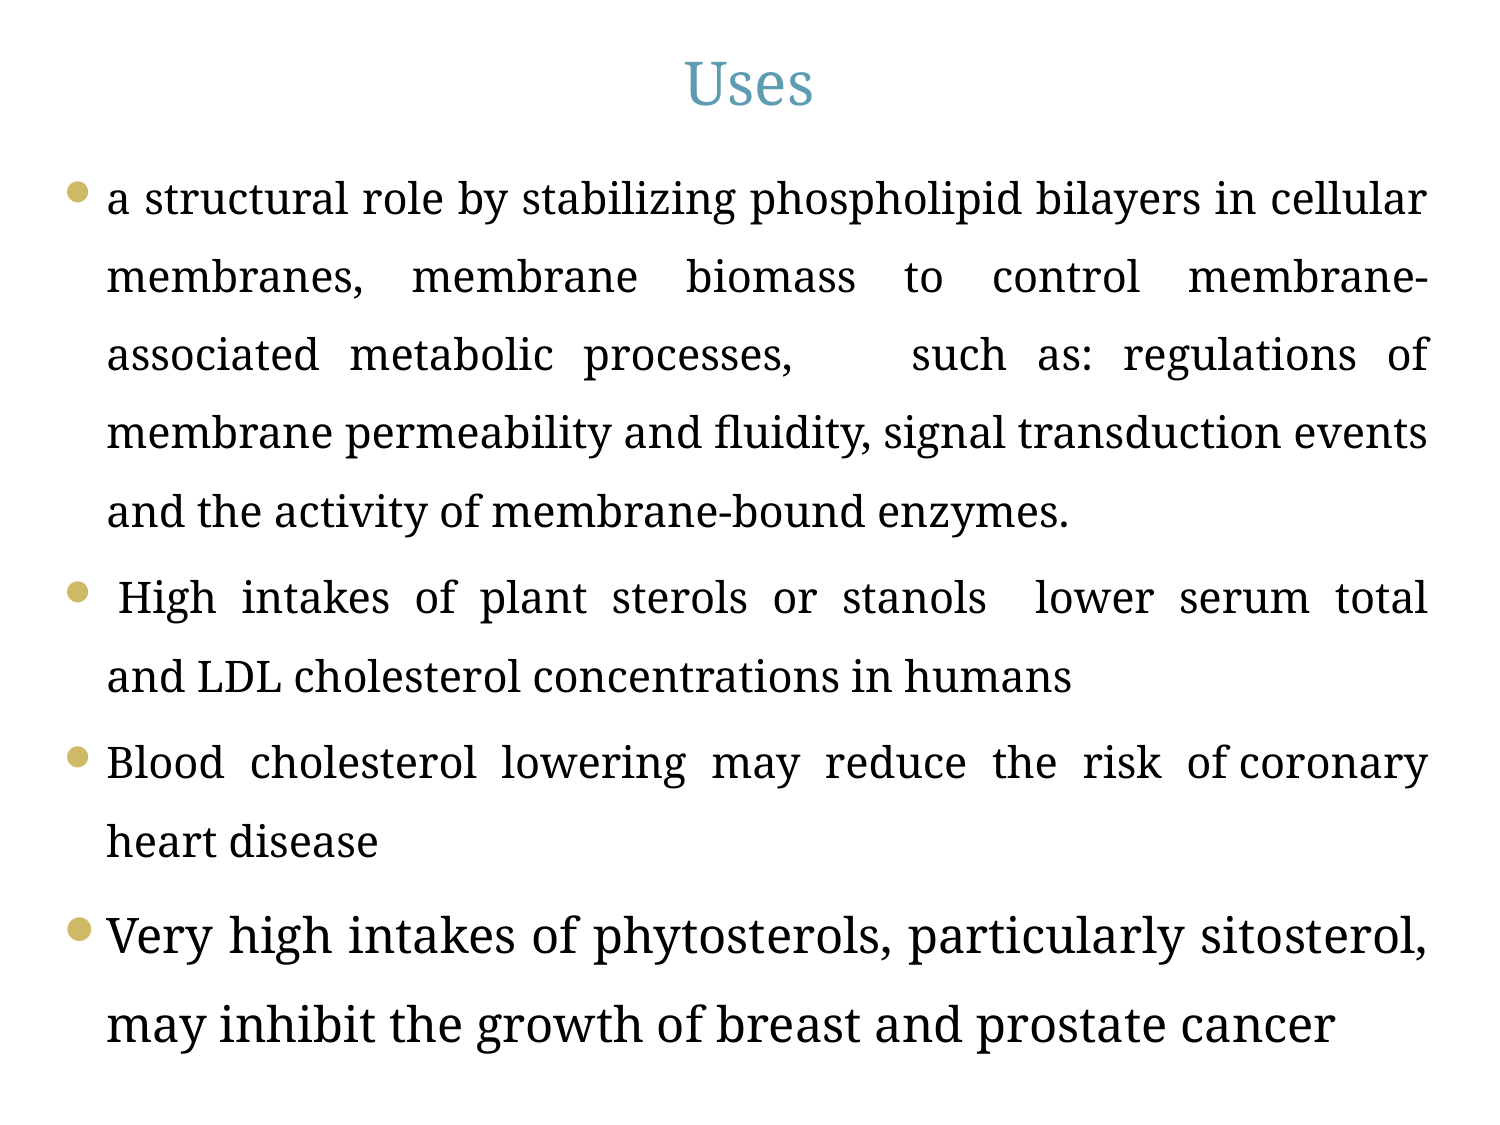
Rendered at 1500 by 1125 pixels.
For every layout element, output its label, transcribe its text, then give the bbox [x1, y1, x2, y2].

title Uses [49, 37, 1450, 125]
slide_number 28 [715, 168, 791, 241]
list a structural role by stabilizing phospholipid bilayers in cellular membranes, membrane biomass to control membrane-associated metabolic processes, such as: regulations of membrane permeability and fluidity, signal transduction events and the activity of membrane-bound enzymes. High intakes of plant sterols or stanols lower serum total and LDL cholesterol concentrations in humans Blood cholesterol lowering may reduce the risk of coronary heart disease Very high intakes of phytosterols, particularly sitosterol, may inhibit the growth of breast and prostate cancer [49, 137, 1445, 1075]
